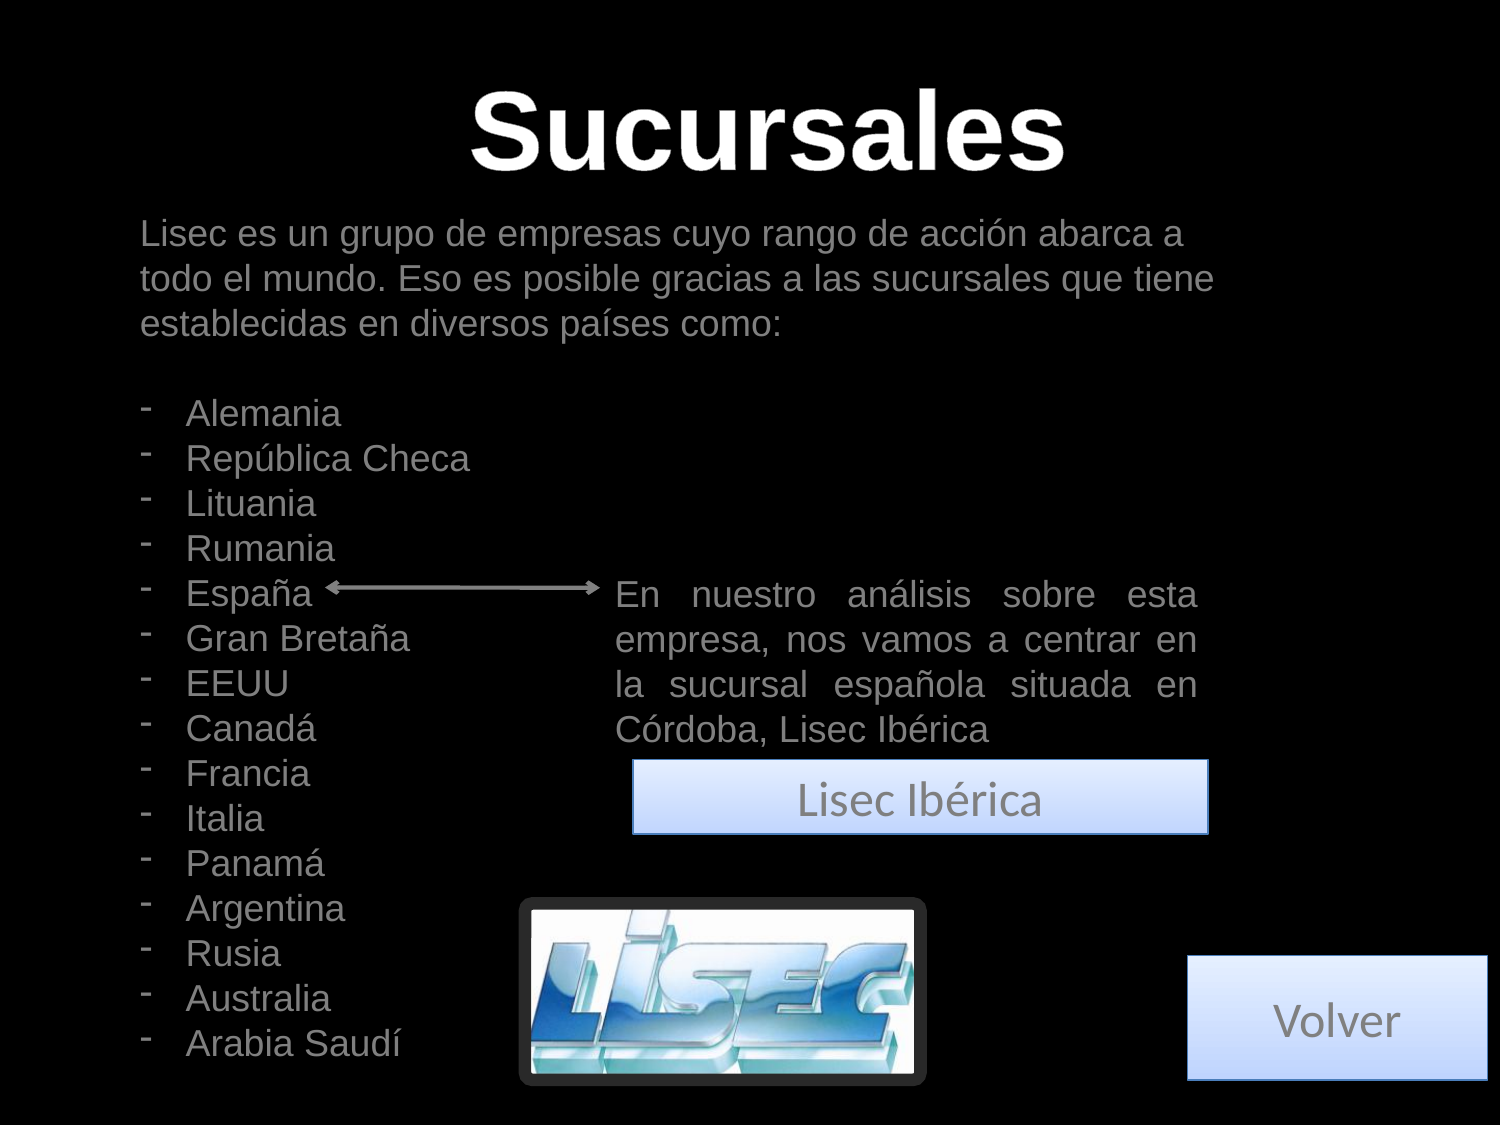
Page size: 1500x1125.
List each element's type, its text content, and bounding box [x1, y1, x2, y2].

text_box Volver [1187, 955, 1488, 1081]
text_box Lisec es un grupo de empresas cuyo rango de acción abarca a todo el mundo. Eso es posible gracias a las sucursales que tiene establecidas en diversos países como: Alemania República Checa Lituania Rumania España Gran Bretaña EEUU Canadá Francia Italia Panamá Argentina Rusia Australia Arabia Saudí [124, 201, 1250, 1072]
text_box En nuestro análisis sobre esta empresa, nos vamos a centrar en la sucursal española situada en Córdoba, Lisec Ibérica [599, 562, 1213, 758]
text_box Lisec Ibérica [632, 759, 1209, 835]
picture [524, 903, 921, 1081]
text_box Sucursales [449, 49, 1087, 200]
